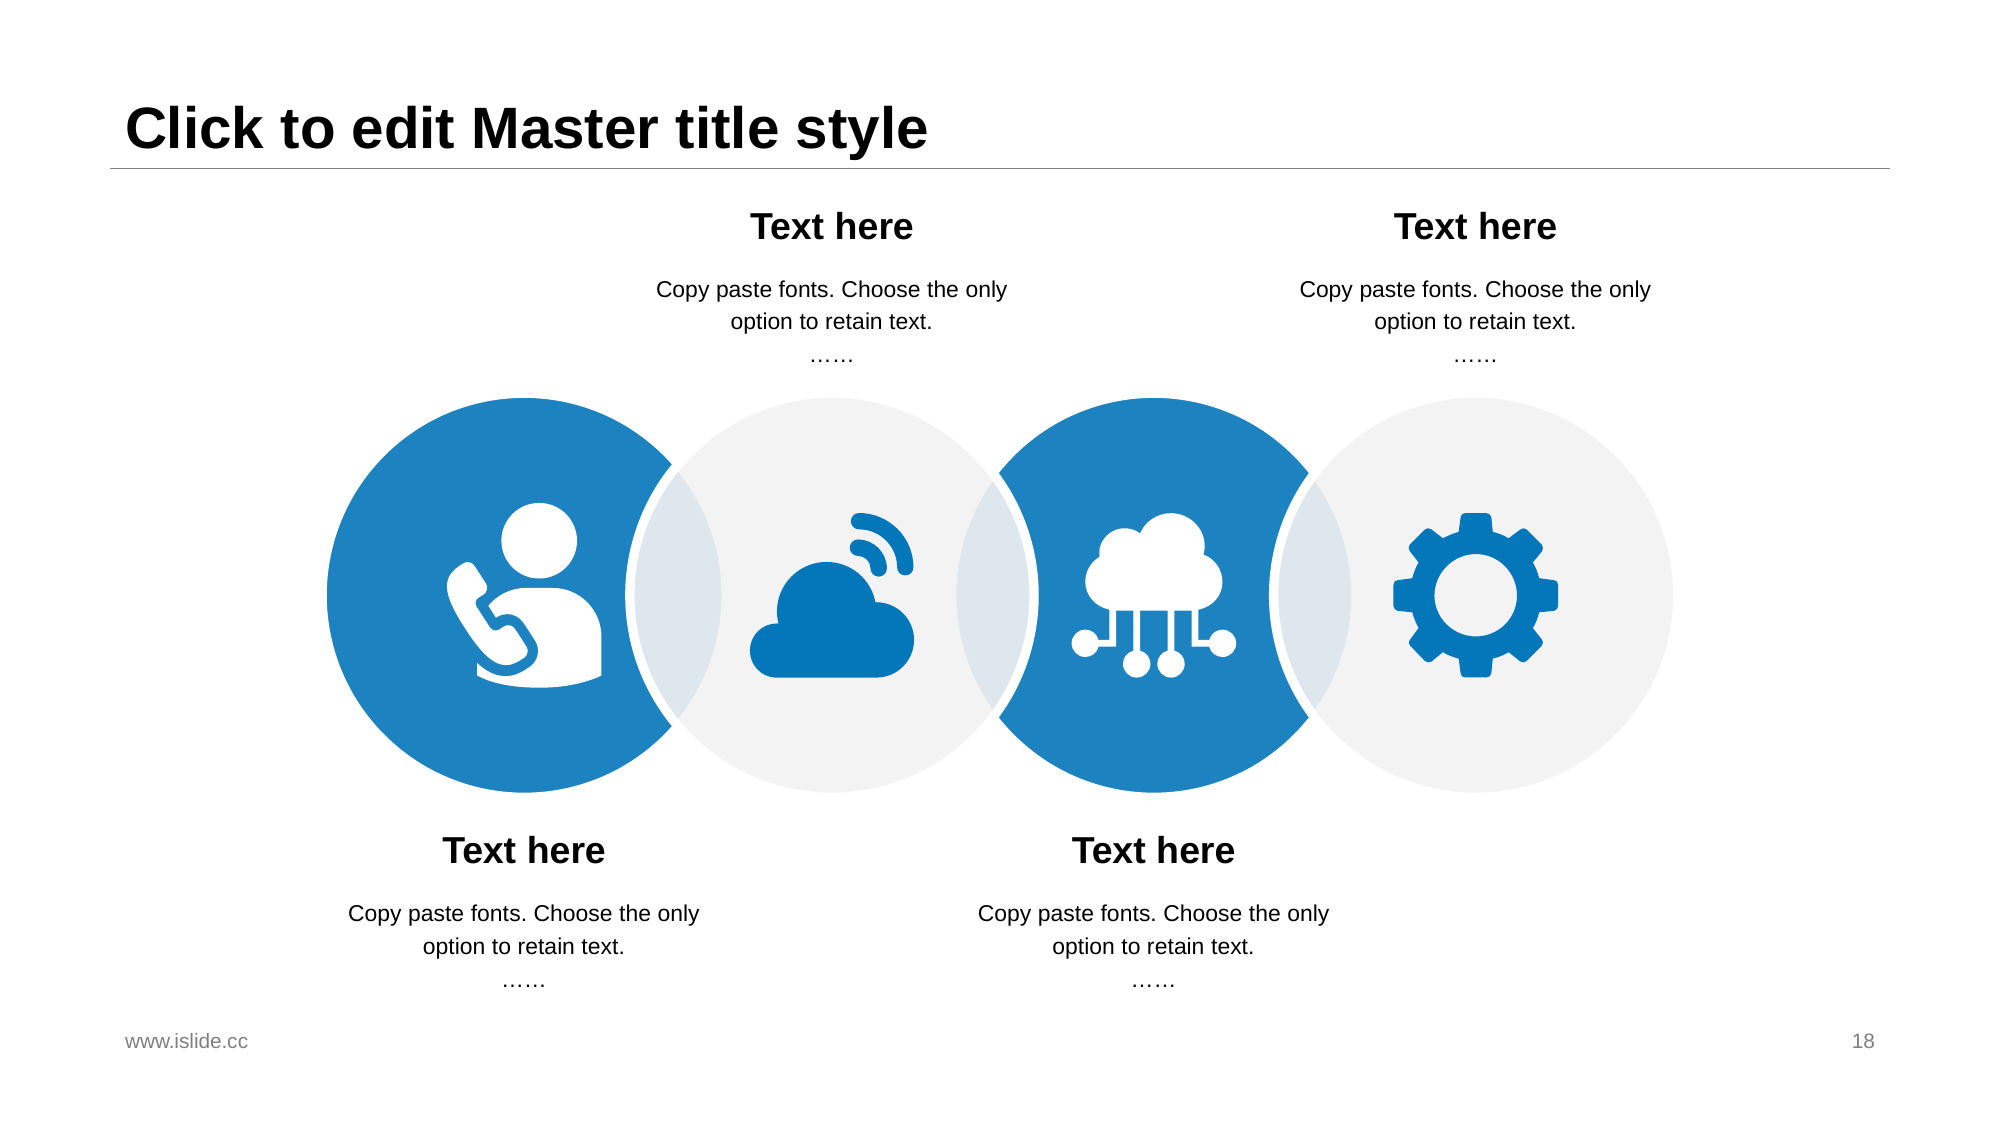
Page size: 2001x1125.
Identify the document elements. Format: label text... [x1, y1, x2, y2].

slide_number 18 [1412, 1023, 1890, 1058]
footer www.islide.cc [109, 1023, 790, 1058]
title Click to edit Master title style [109, 0, 1890, 169]
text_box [322, 187, 1678, 1003]
